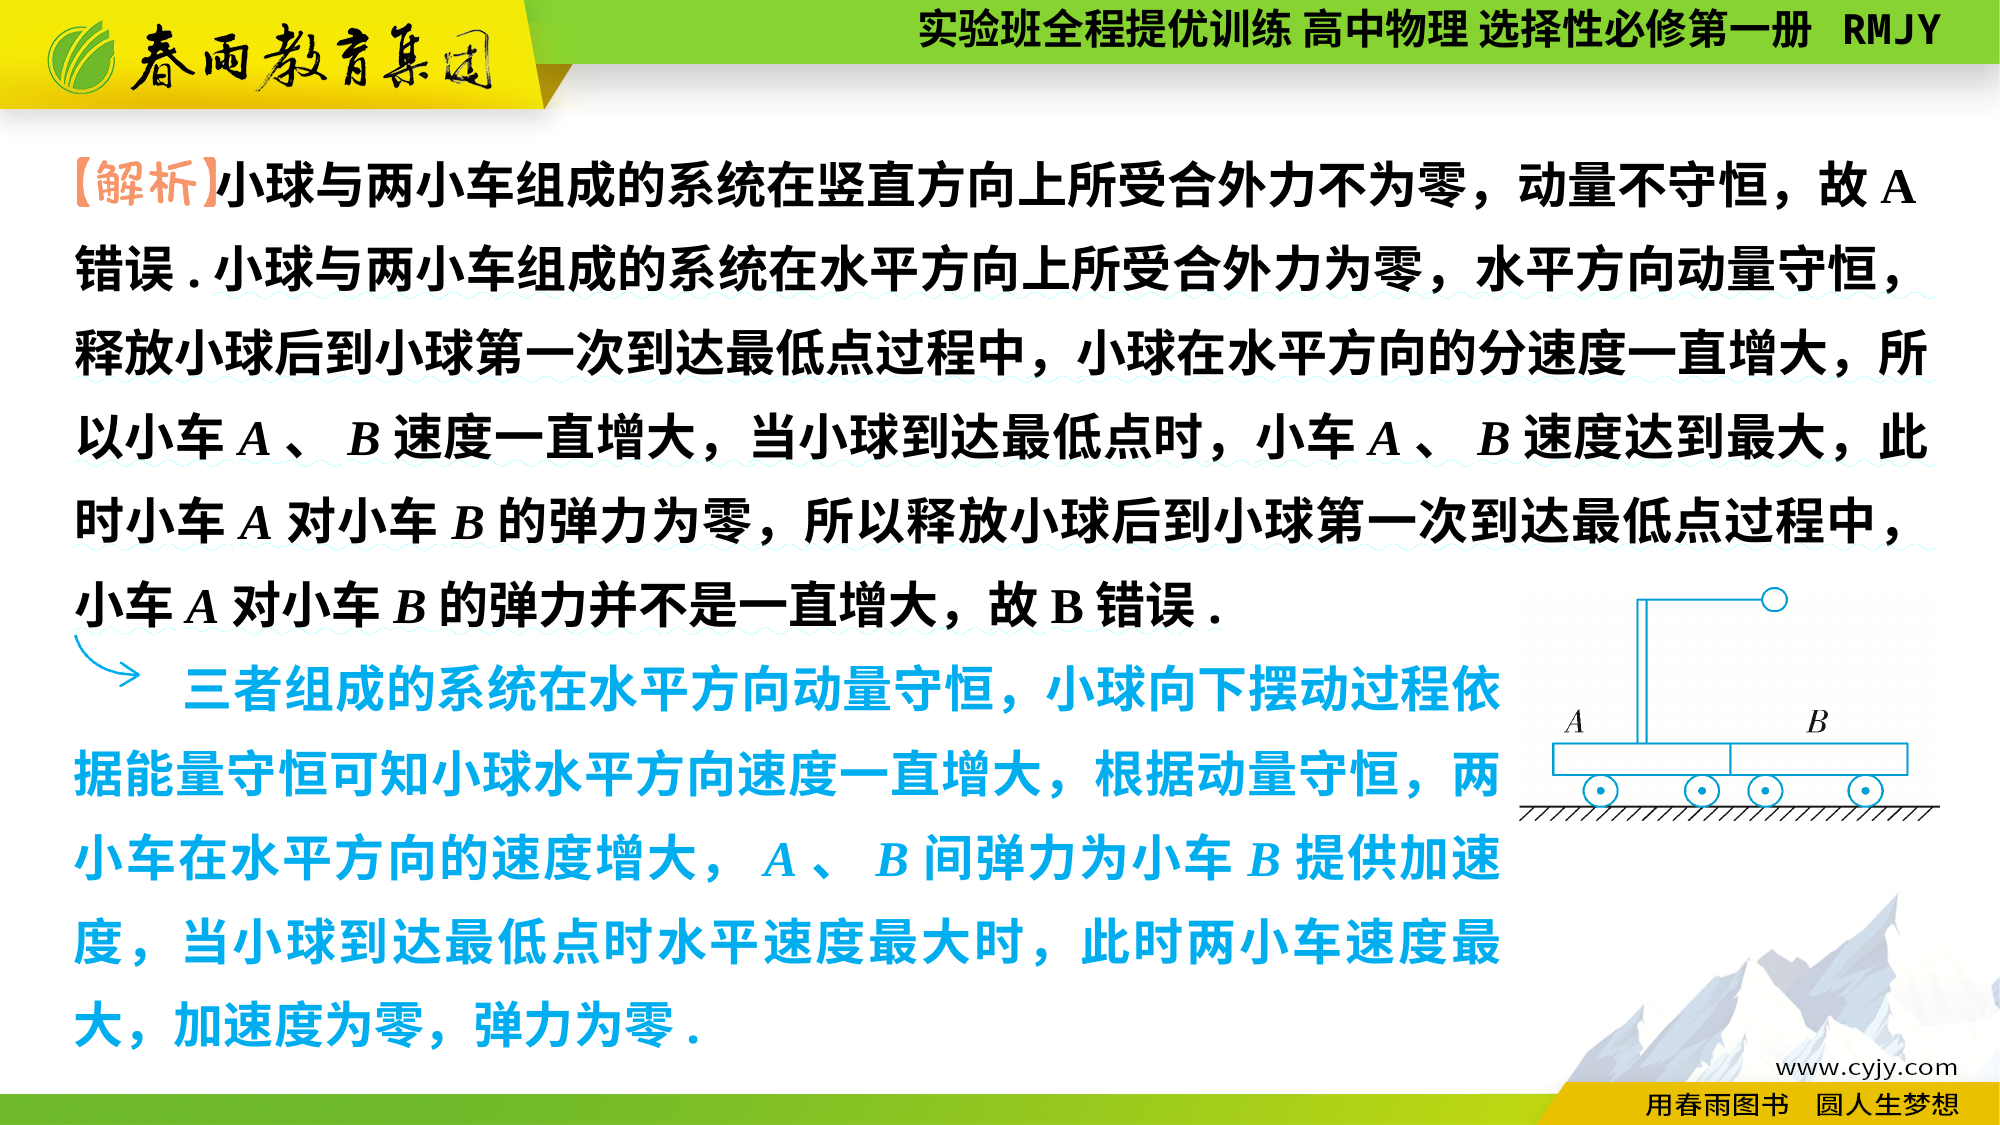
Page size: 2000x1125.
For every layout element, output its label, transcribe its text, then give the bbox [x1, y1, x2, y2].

picture [0, 0, 2000, 1125]
text_box 三者组成的系统在水平方向动量守恒，小球向下摆动过程依据能量守恒可知小球水平方向速度一直增大，根据动量守恒，两小车在水平方向的速度增大，A、B间弹力为小车B提供加速度，当小球到达最低点时水平速度最大时，此时两小车速度最大，加速度为零，弹力为零. [59, 626, 1517, 1062]
list 小球与两小车组成的系统在竖直方向上所受合外力不为零，动量不守恒，故A错误.小球与两小车组成的系统在水平方向上所受合外力为零，水平方向动量守恒，释放小球后到小球第一次到达最低点过程中，小球在水平方向的分速度一直增大，所以小车A、B速度一直增大，当小球到达最低点时，小车A、B速度达到最大，此时小车A对小车B的弹力为零，所以释放小球后到小球第一次到达最低点过程中，小车A对小车B的弹力并不是一直增大，故B错误. [59, 122, 1944, 626]
